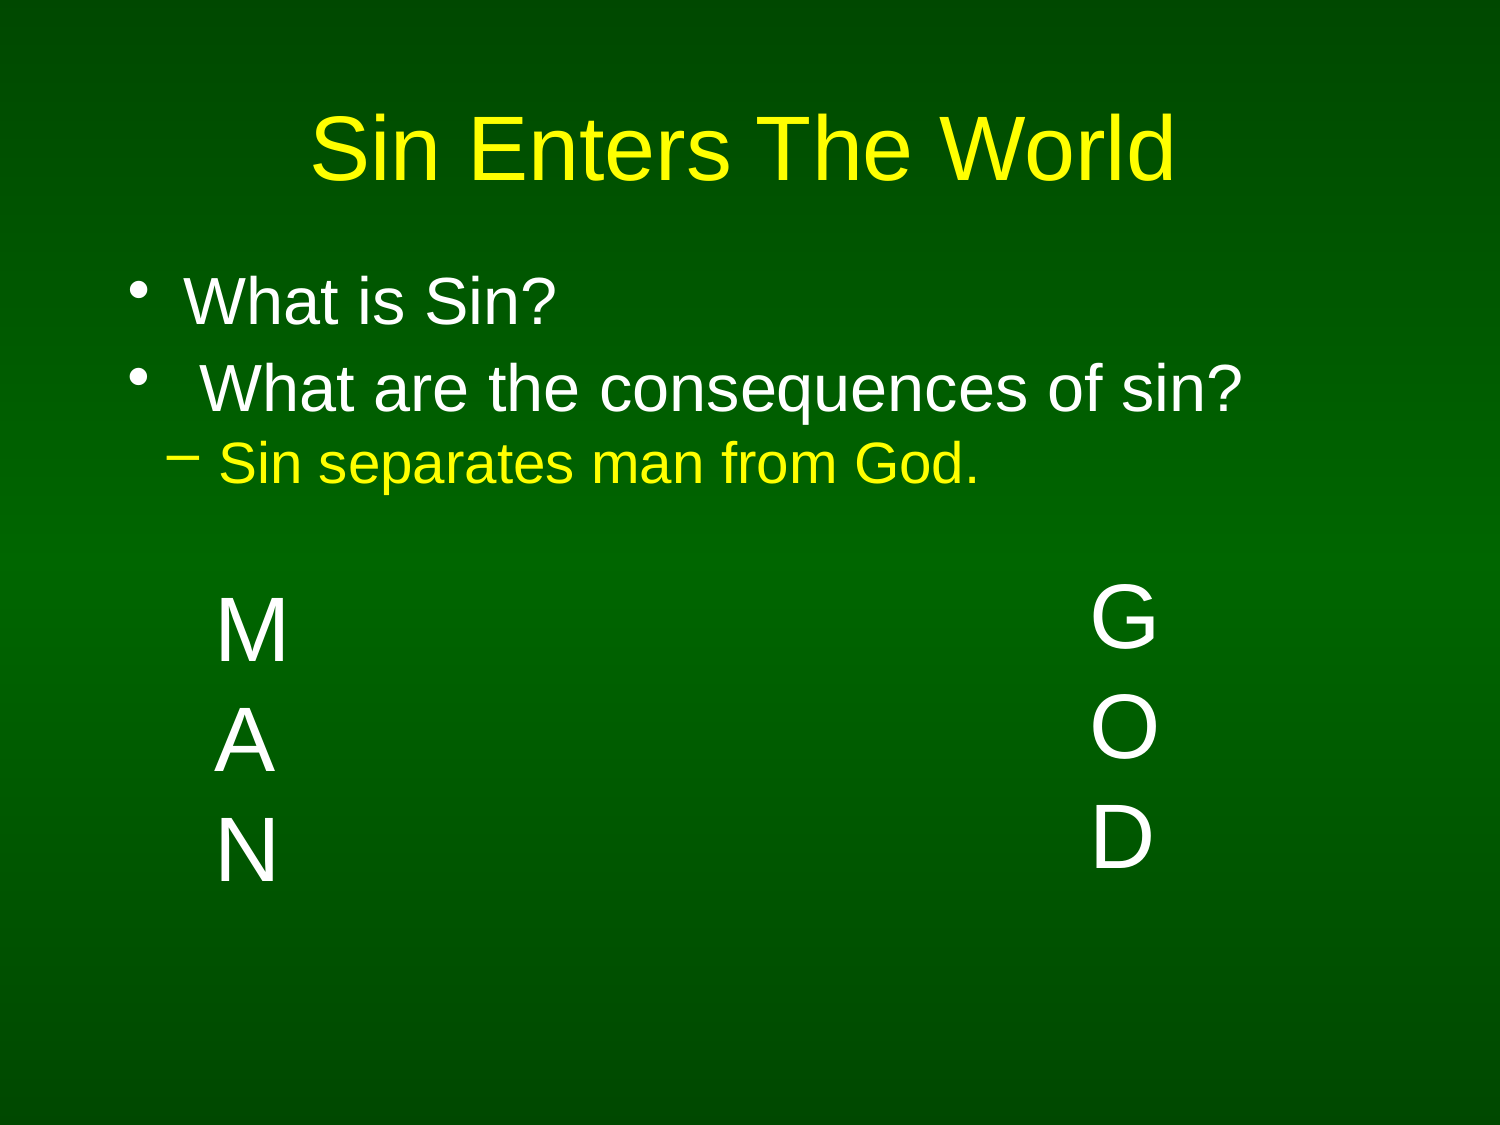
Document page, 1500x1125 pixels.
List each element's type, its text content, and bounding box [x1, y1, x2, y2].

text_box M A N [200, 563, 322, 908]
text_box G O D [1074, 563, 1197, 895]
text_box What are the consequences of sin? Sin separates man from God. [112, 337, 1413, 563]
list What is Sin? [112, 249, 1450, 338]
title Sin Enters The World [50, 50, 1438, 238]
